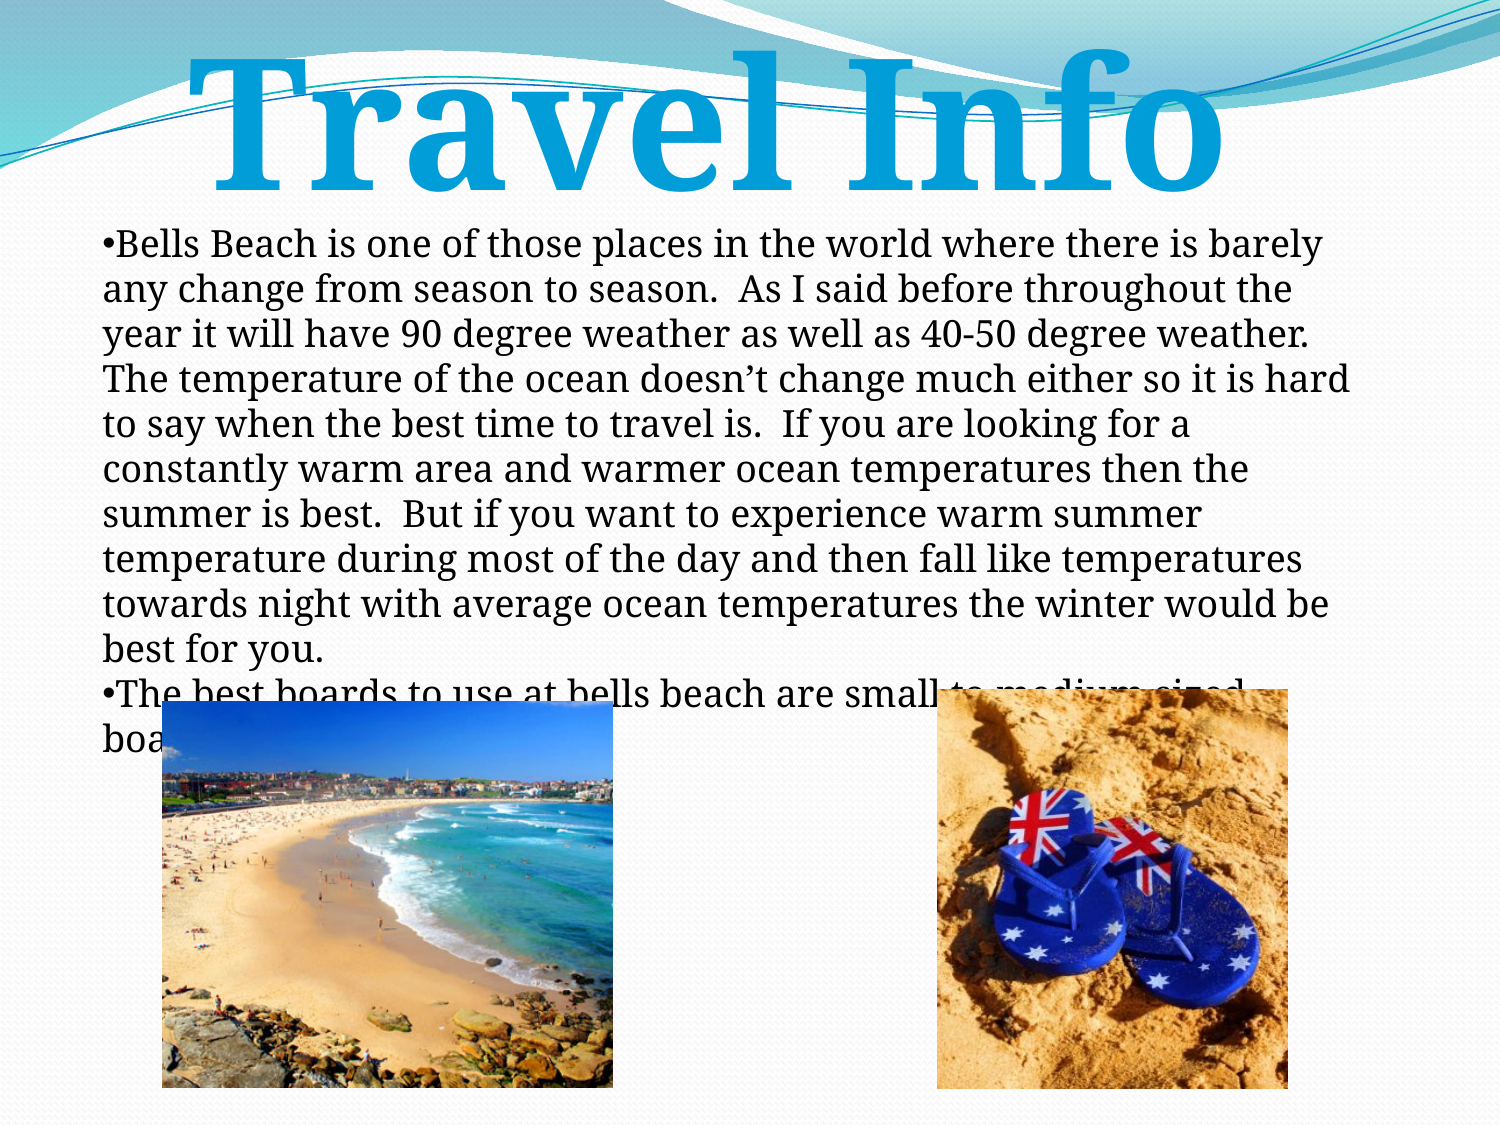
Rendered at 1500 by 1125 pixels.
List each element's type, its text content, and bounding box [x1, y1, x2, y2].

picture [162, 701, 613, 1088]
text_box Bells Beach is one of those places in the world where there is barely any change from season to season. As I said before throughout the year it will have 90 degree weather as well as 40-50 degree weather. The temperature of the ocean doesn’t change much either so it is hard to say when the best time to travel is. If you are looking for a constantly warm area and warmer ocean temperatures then the summer is best. But if you want to experience warm summer temperature during most of the day and then fall like temperatures towards night with average ocean temperatures the winter would be best for you. The best boards to use at bells beach are small to medium sized boards. [87, 212, 1388, 768]
text_box Travel Info [173, 0, 1246, 212]
picture [937, 689, 1288, 1090]
